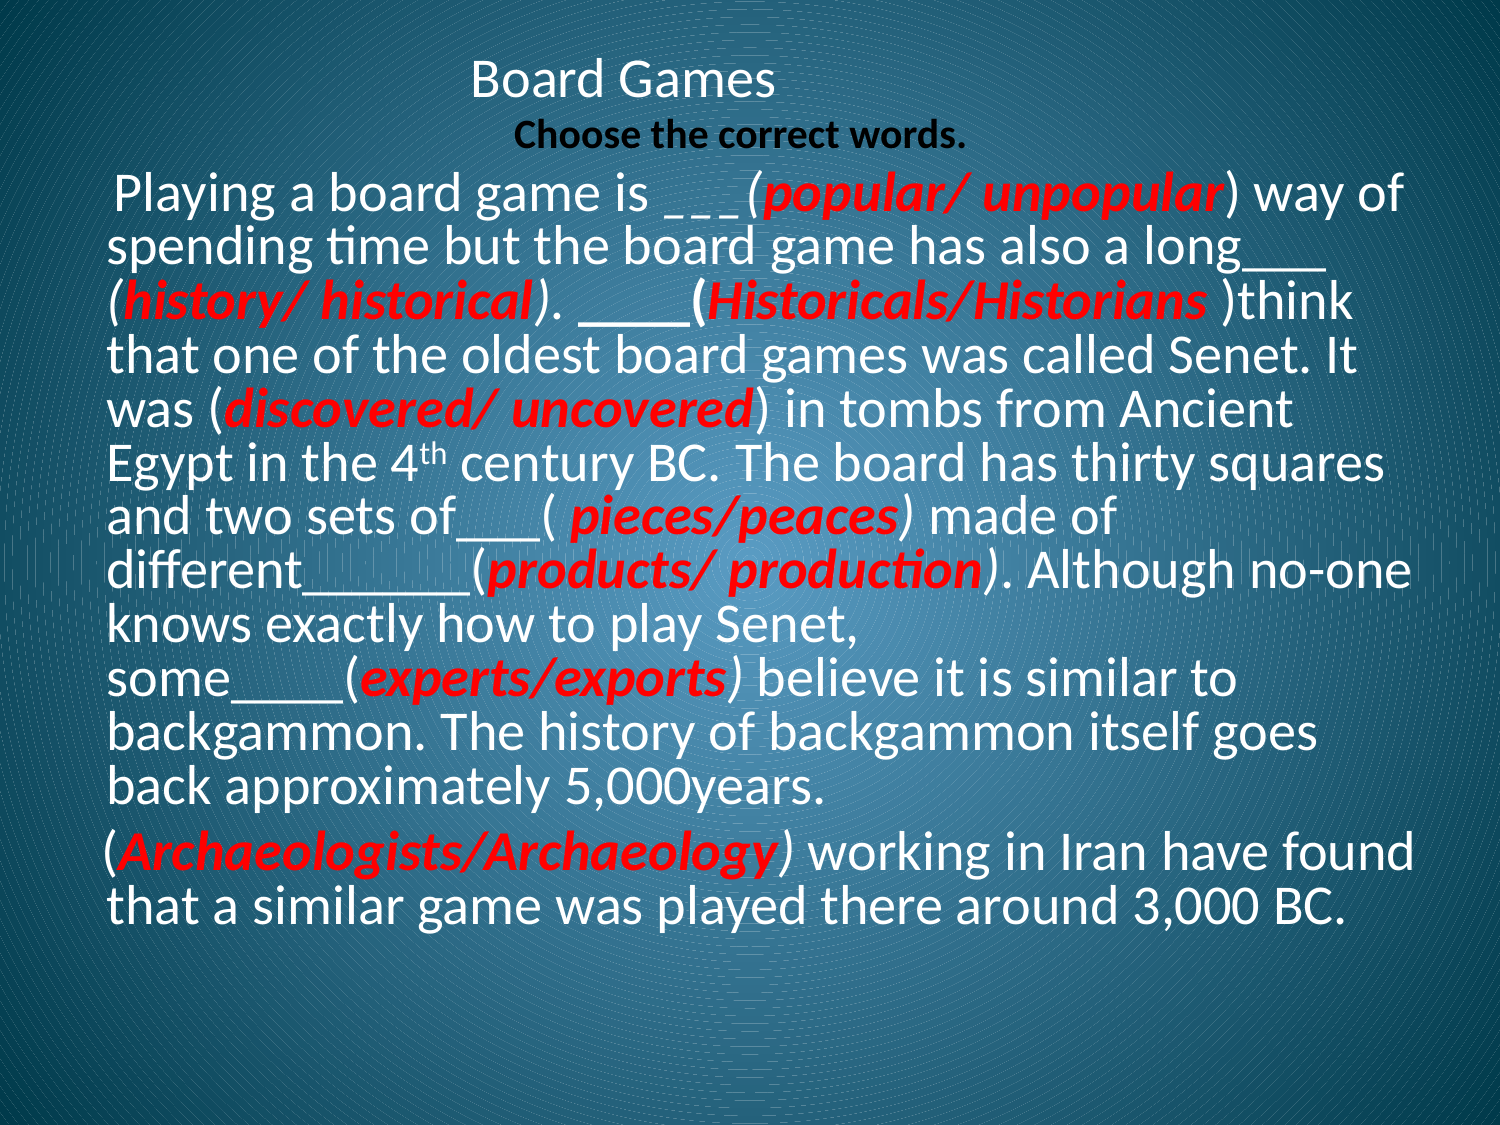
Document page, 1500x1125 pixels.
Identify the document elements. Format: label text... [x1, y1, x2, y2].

list Board Games Choose the correct words. Playing a board game is ___(popular/ unpopular) way of spending time but the board game has also a long___ (history/ historical). ____(Historicals/Historians )think that one of the oldest board games was called Senet. It was (discovered/ uncovered) in tombs from Ancient Egypt in the 4th century BC. The board has thirty squares and two sets of___( pieces/peaces) made of different______(products/ production). Although no-one knows exactly how to play Senet, some____(experts/exports) believe it is similar to backgammon. The history of backgammon itself goes back approximately 5,000years. (Archaeologists/Archaeology) working in Iran have found that a similar game was played there around 3,000 BC. [34, 46, 1448, 1071]
